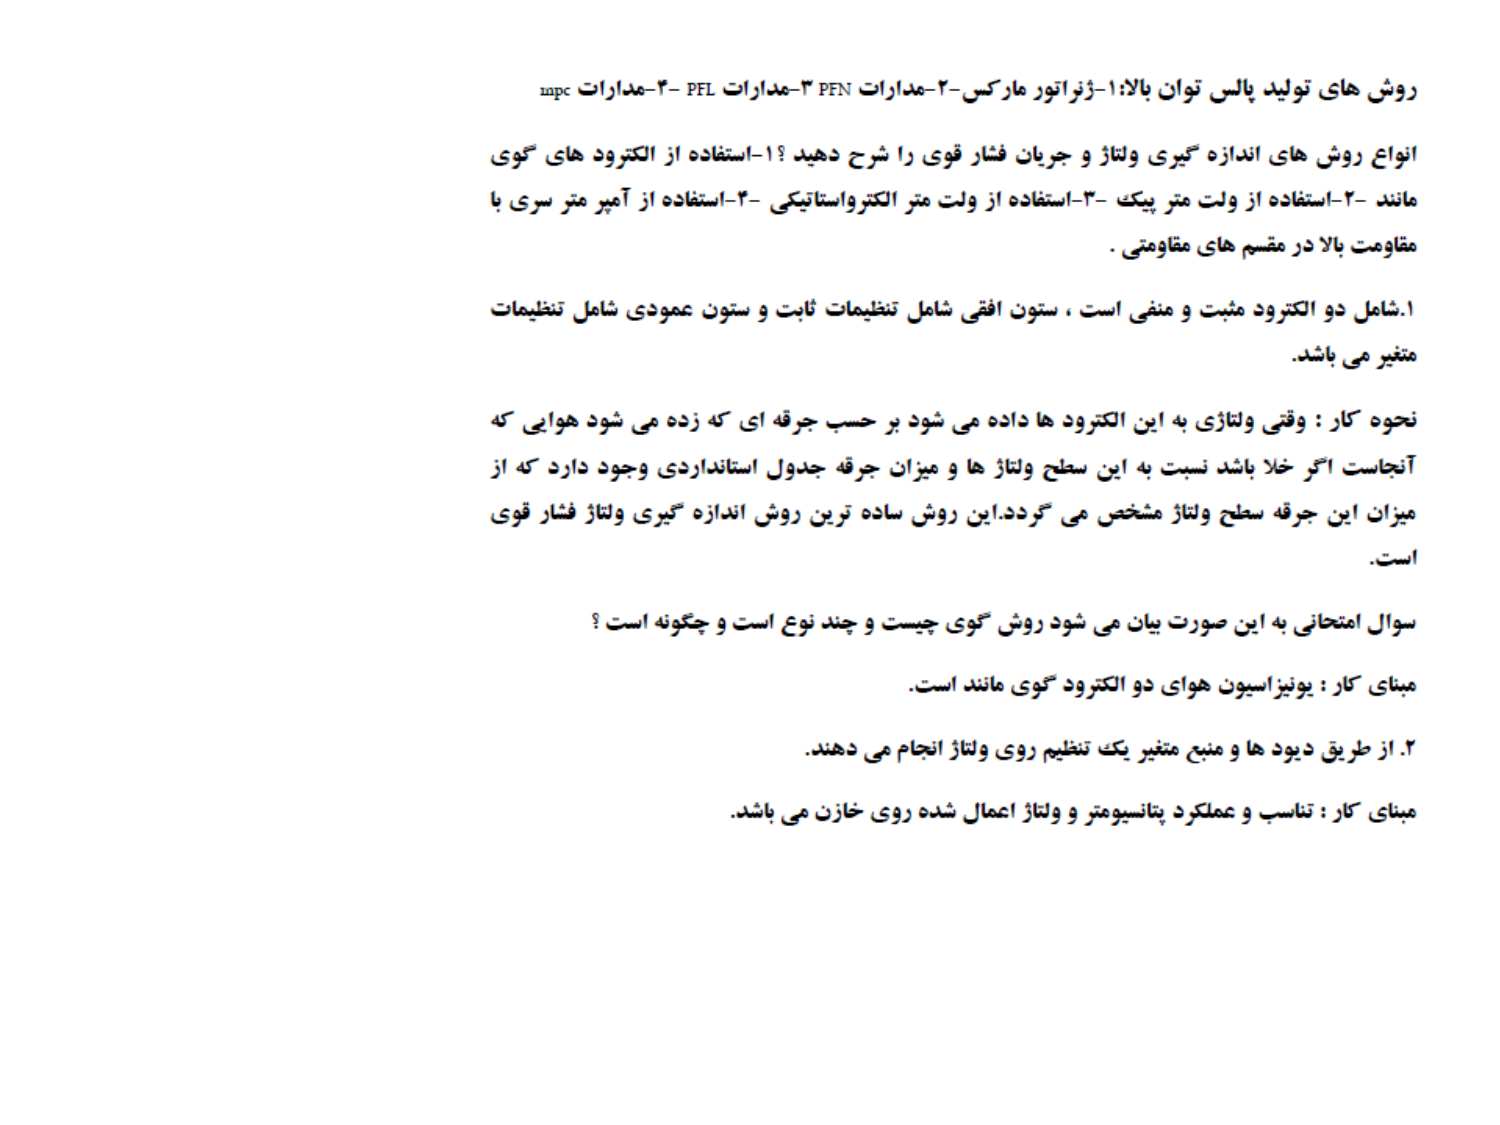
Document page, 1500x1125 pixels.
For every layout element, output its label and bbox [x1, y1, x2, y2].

picture [466, 66, 1427, 851]
